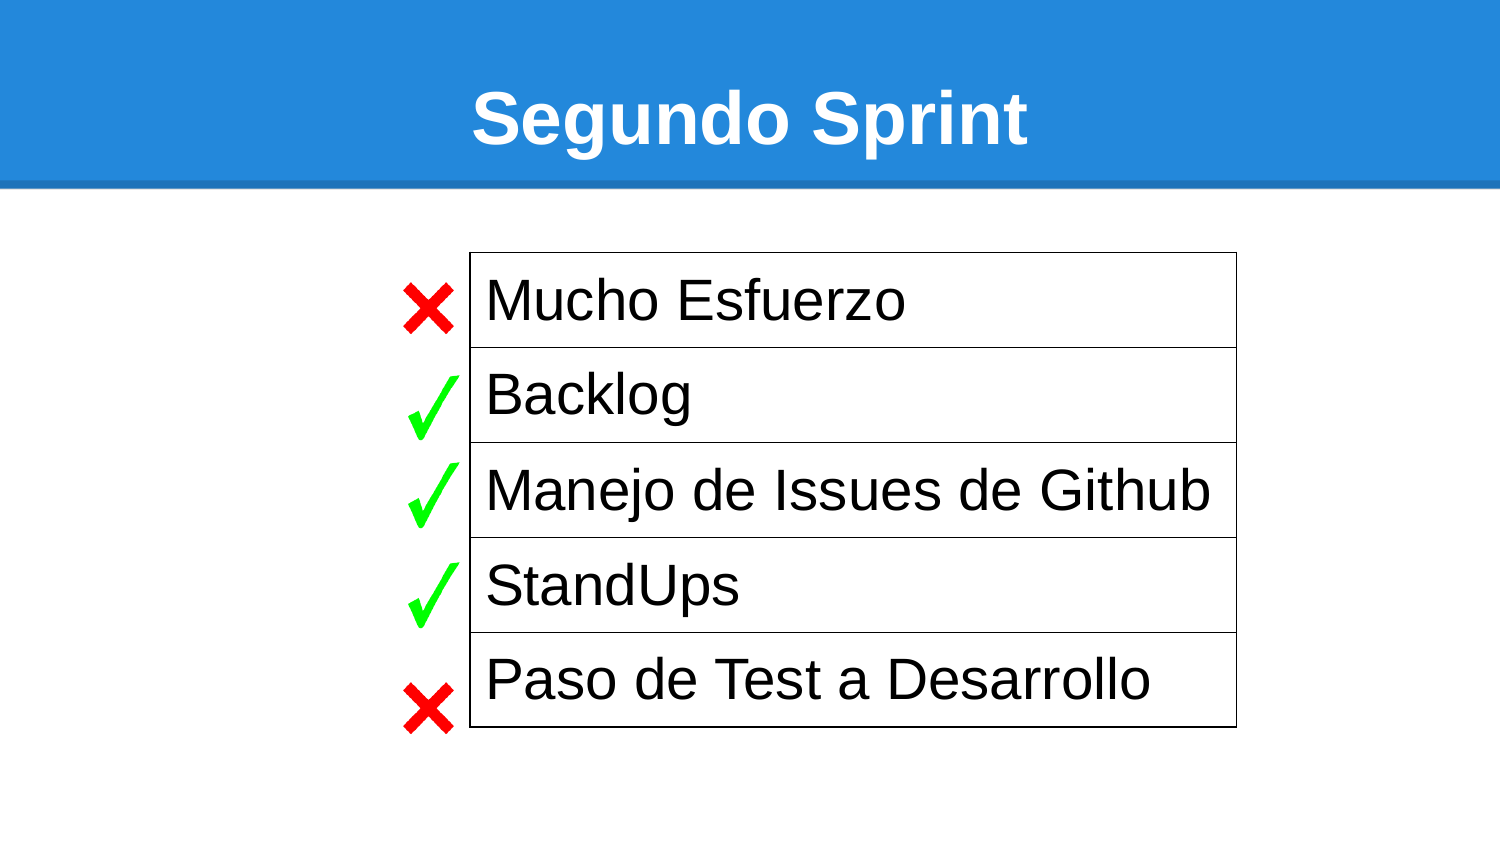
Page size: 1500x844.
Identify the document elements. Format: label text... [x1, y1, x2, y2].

table_header Mucho Esfuerzo [471, 253, 1236, 347]
table_cell Paso de Test a Desarrollo [471, 633, 1236, 726]
picture [406, 373, 460, 442]
picture [402, 281, 456, 335]
picture [402, 681, 456, 735]
table_cell Backlog [471, 348, 1236, 442]
table_cell Manejo de Issues de Github [471, 443, 1236, 537]
table_cell StandUps [471, 538, 1236, 632]
picture [406, 561, 460, 629]
picture [406, 461, 460, 529]
title Segundo Sprint [75, 33, 1425, 175]
